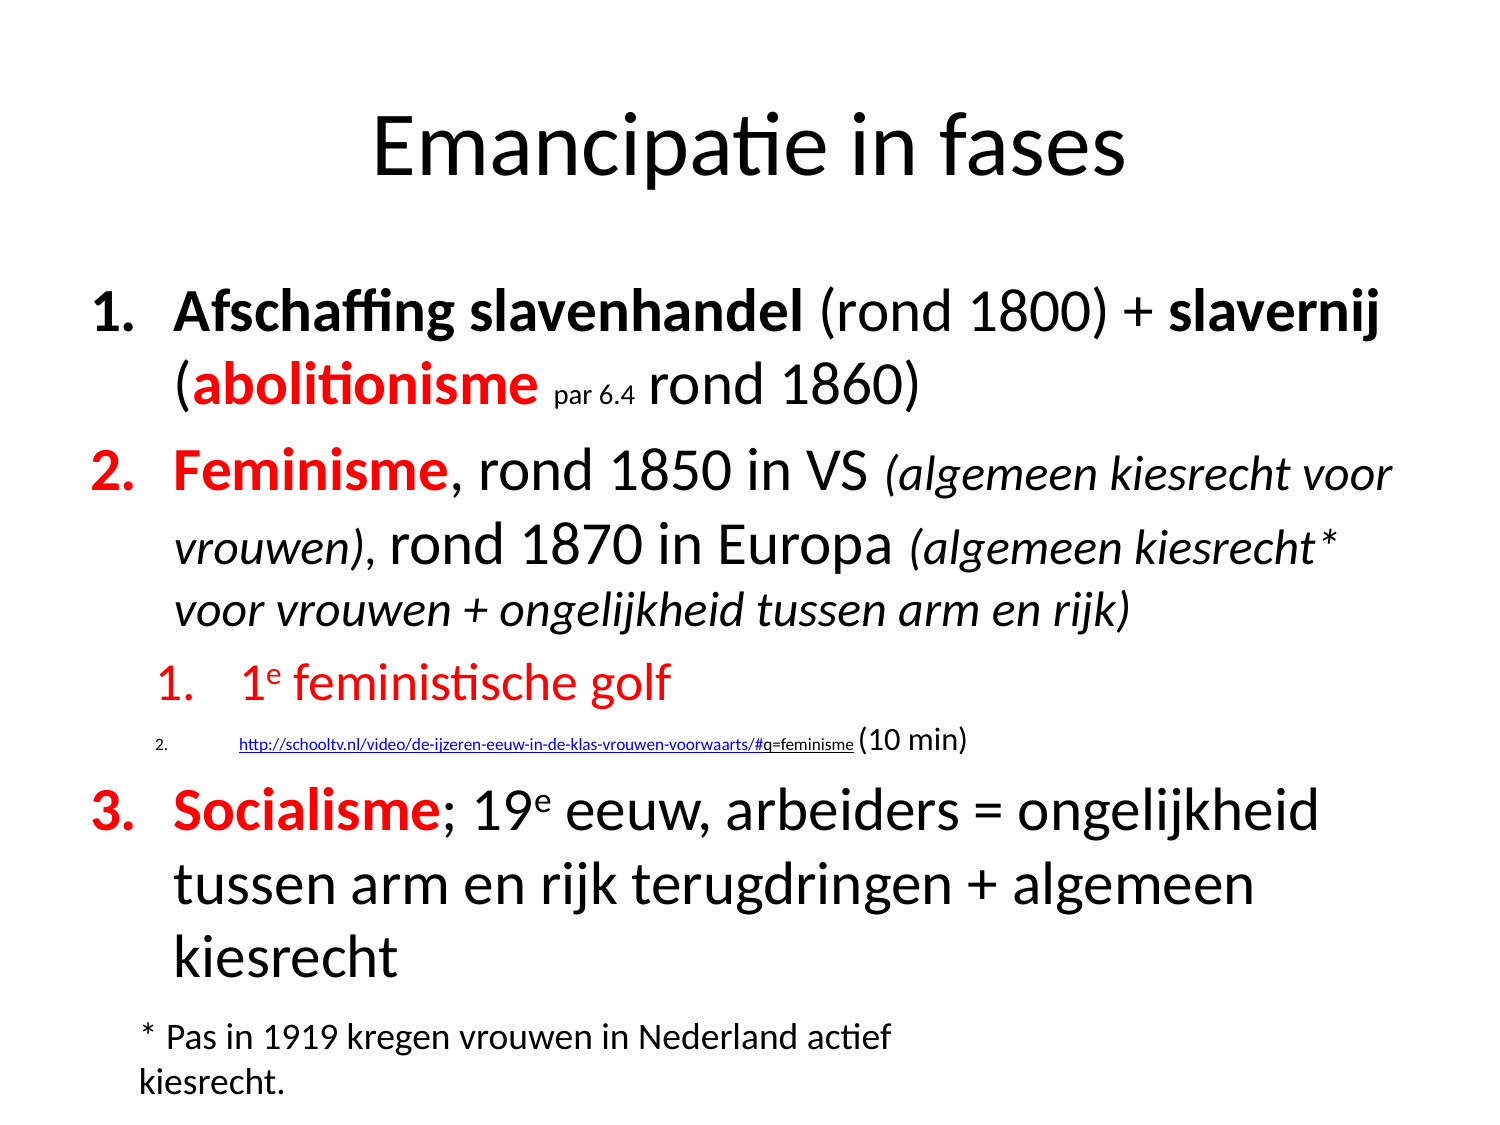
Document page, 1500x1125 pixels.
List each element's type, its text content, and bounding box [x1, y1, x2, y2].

title Emancipatie in fases [75, 45, 1425, 233]
list Afschaffing slavenhandel (rond 1800) + slavernij (abolitionisme par 6.4 rond 1860) Feminisme, rond 1850 in VS (algemeen kiesrecht voor vrouwen), rond 1870 in Europa (algemeen kiesrecht* voor vrouwen + ongelijkheid tussen arm en rijk) 1e feministische golf http://schooltv.nl/video/de-ijzeren-eeuw-in-de-klas-vrouwen-voorwaarts/#q=feminisme (10 min) Socialisme; 19e eeuw, arbeiders = ongelijkheid tussen arm en rijk terugdringen + algemeen kiesrecht [75, 262, 1425, 1005]
text_box * Pas in 1919 kregen vrouwen in Nederland actief kiesrecht. [123, 1004, 939, 1110]
